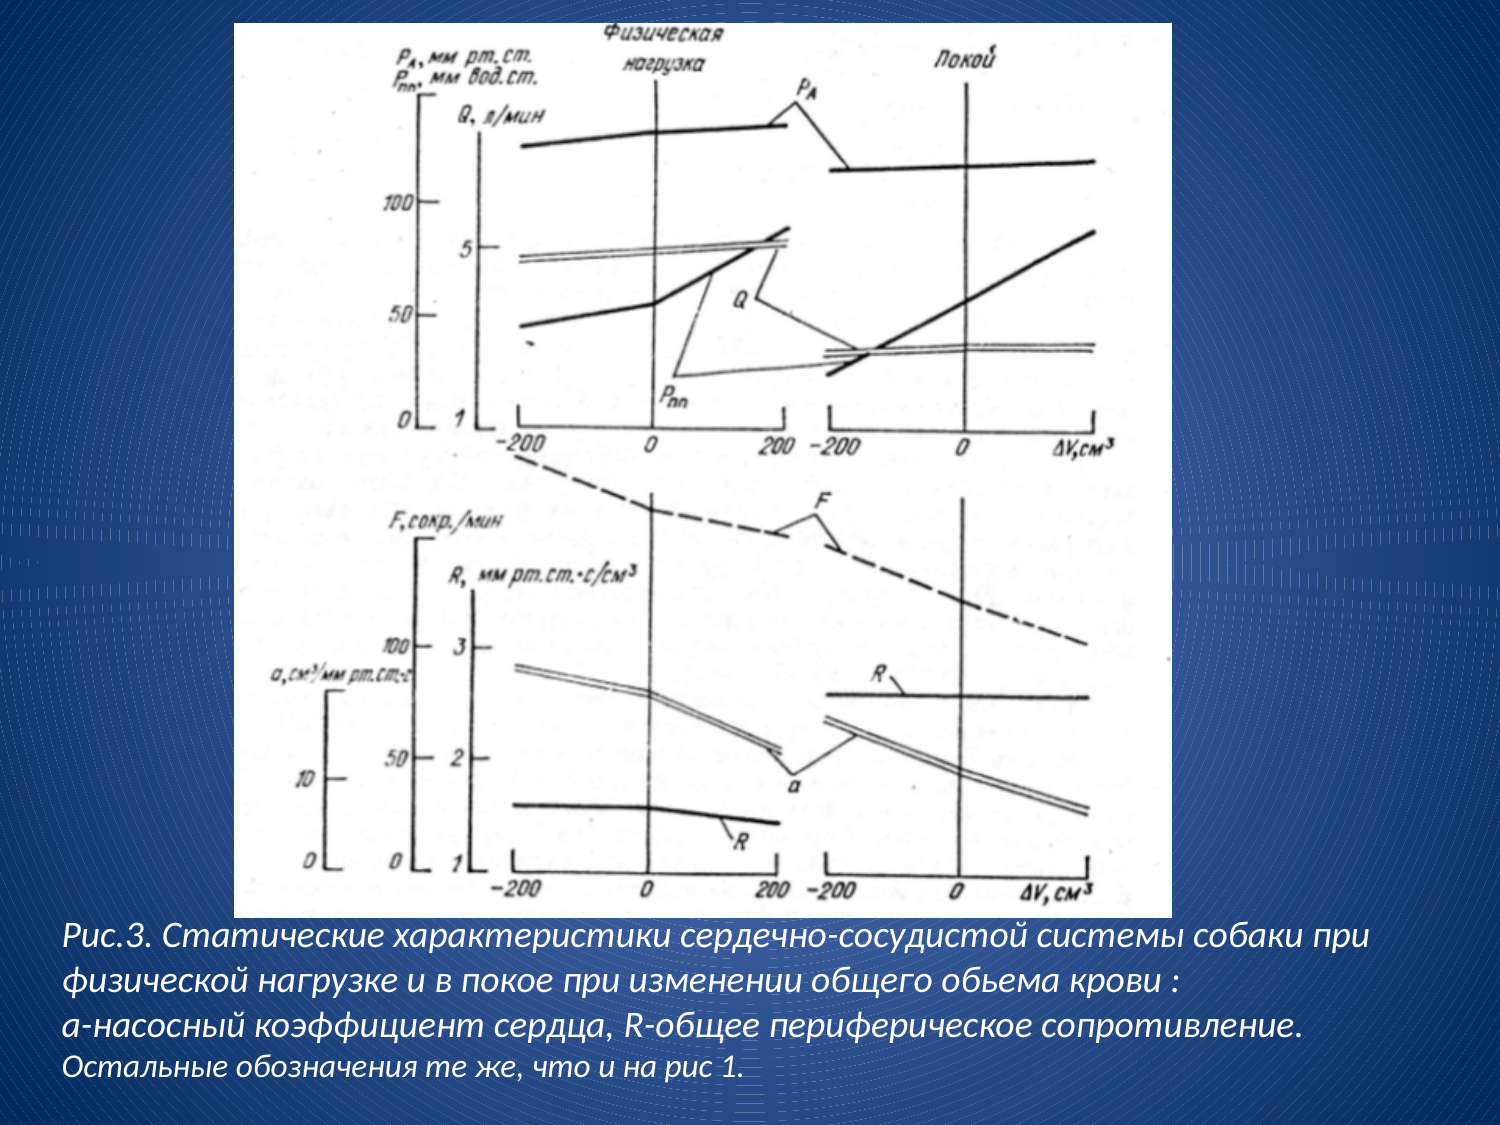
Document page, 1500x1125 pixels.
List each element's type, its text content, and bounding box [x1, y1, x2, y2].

picture [234, 23, 1173, 918]
text_box Рис.3. Статические характеристики сердечно-сосудистой системы собаки при физической нагрузке и в покое при изменении общего обьема крови : а-насосный коэффициент сердца, R-общее периферическое сопротивление. Остальные обозначения те же, что и на рис 1. [46, 902, 1454, 1092]
